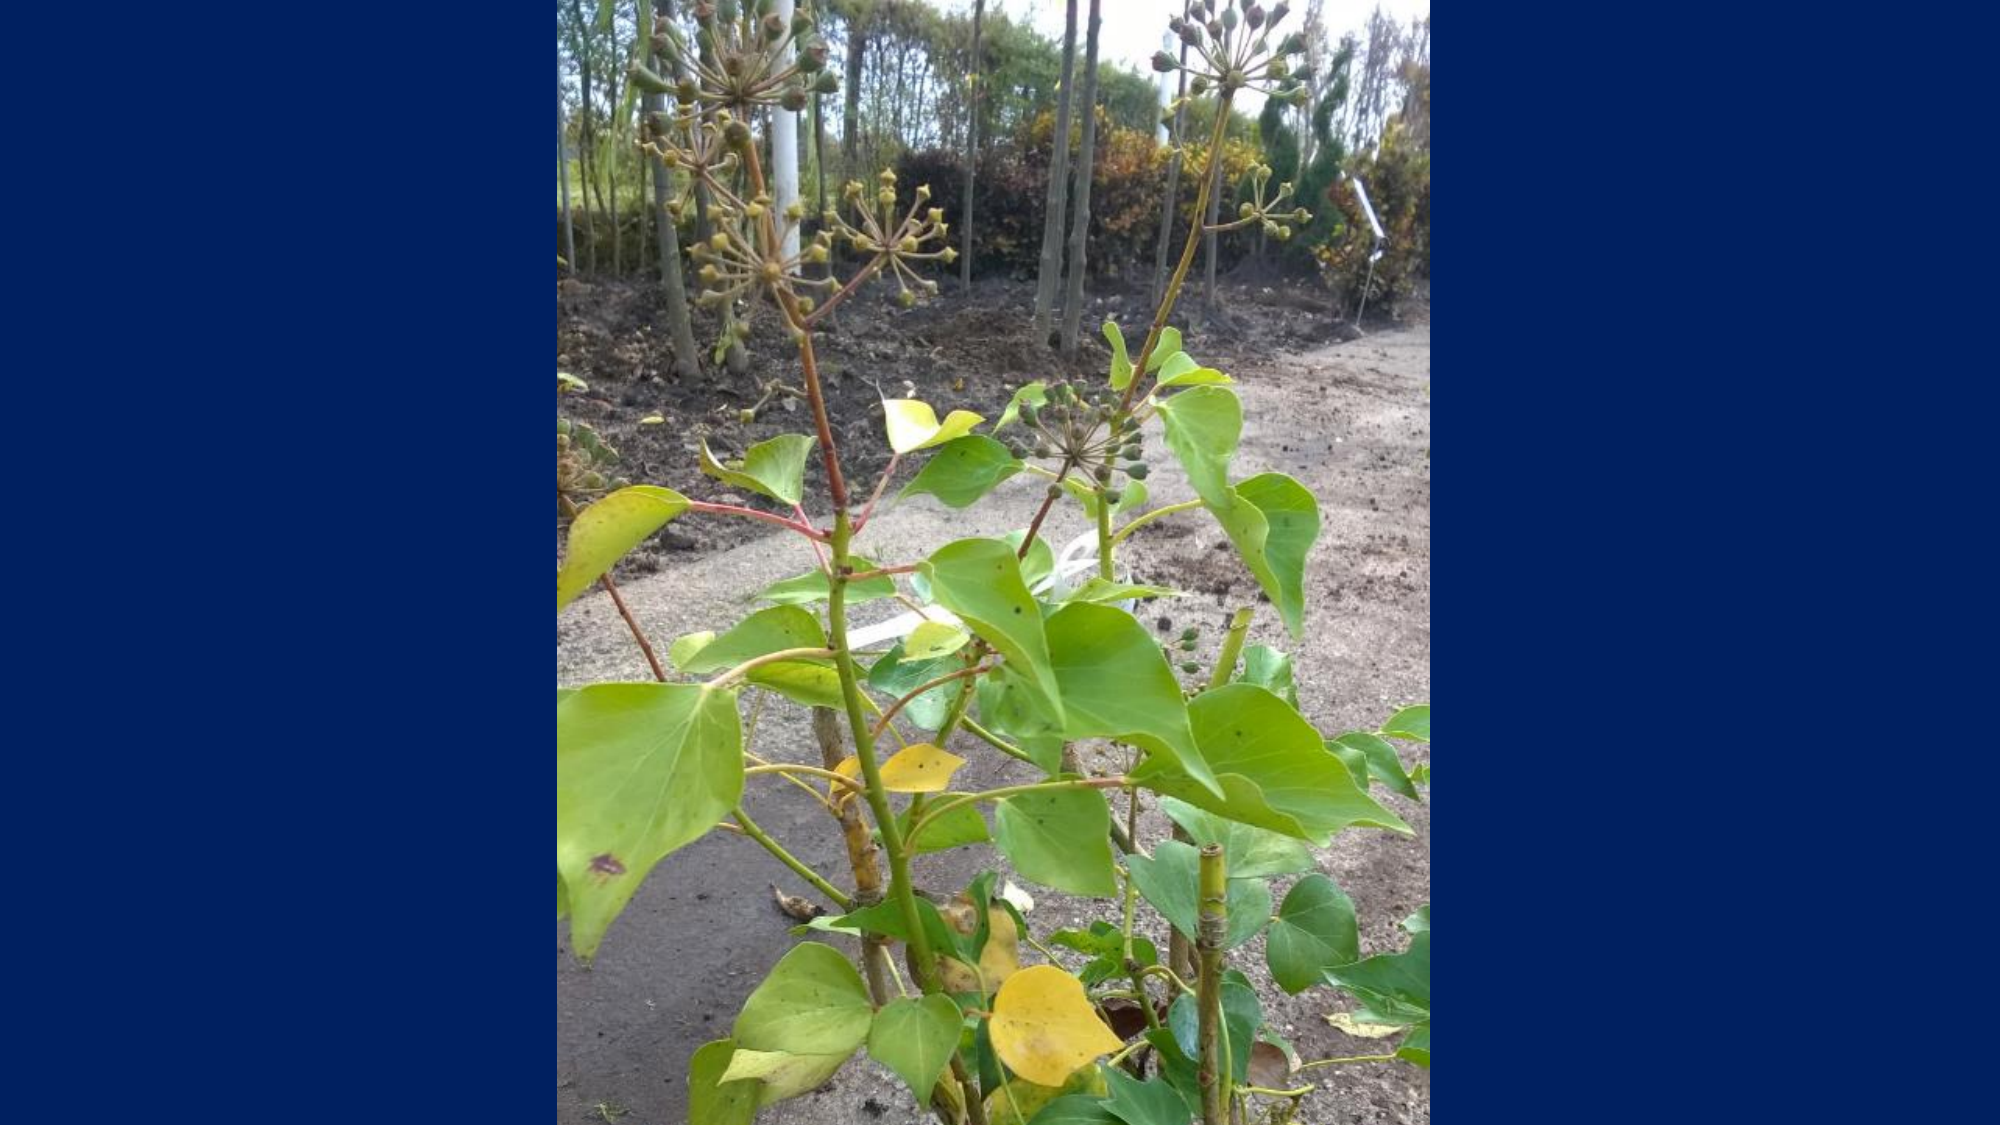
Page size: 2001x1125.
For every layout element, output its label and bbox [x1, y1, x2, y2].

picture [556, 0, 1430, 1125]
